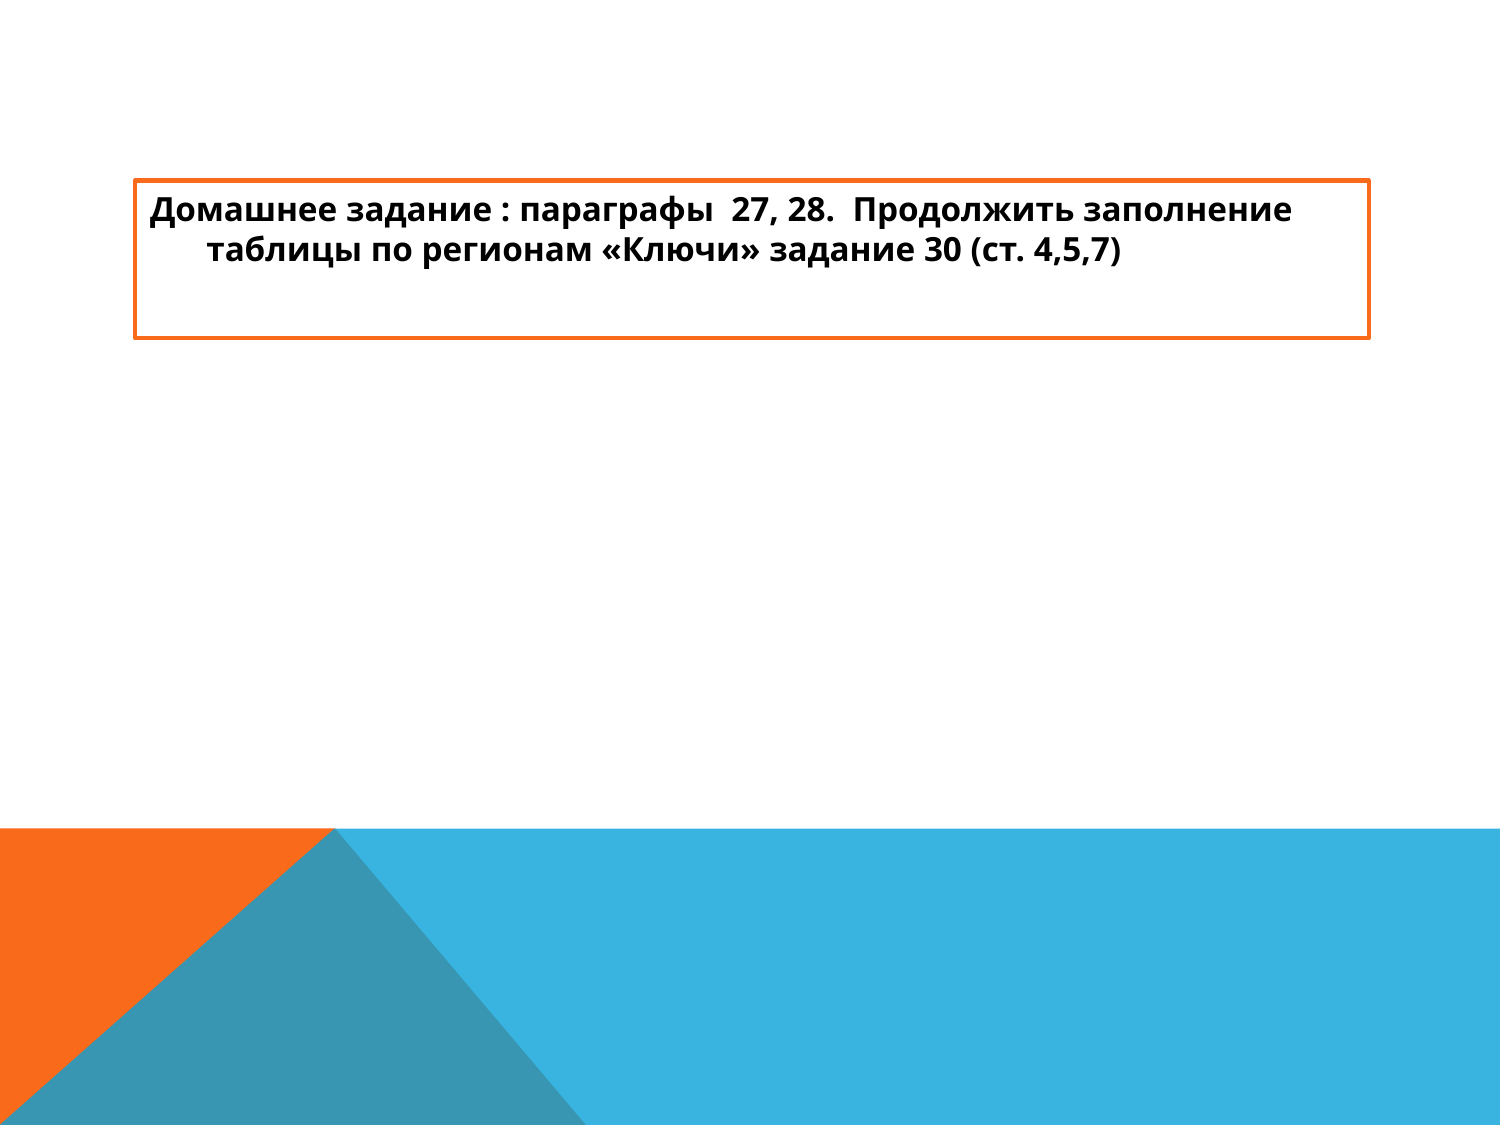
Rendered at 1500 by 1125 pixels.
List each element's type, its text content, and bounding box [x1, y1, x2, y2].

list Домашнее задание : параграфы 27, 28. Продолжить заполнение таблицы по регионам «Ключи» задание 30 (ст. 4,5,7) [133, 178, 1371, 340]
